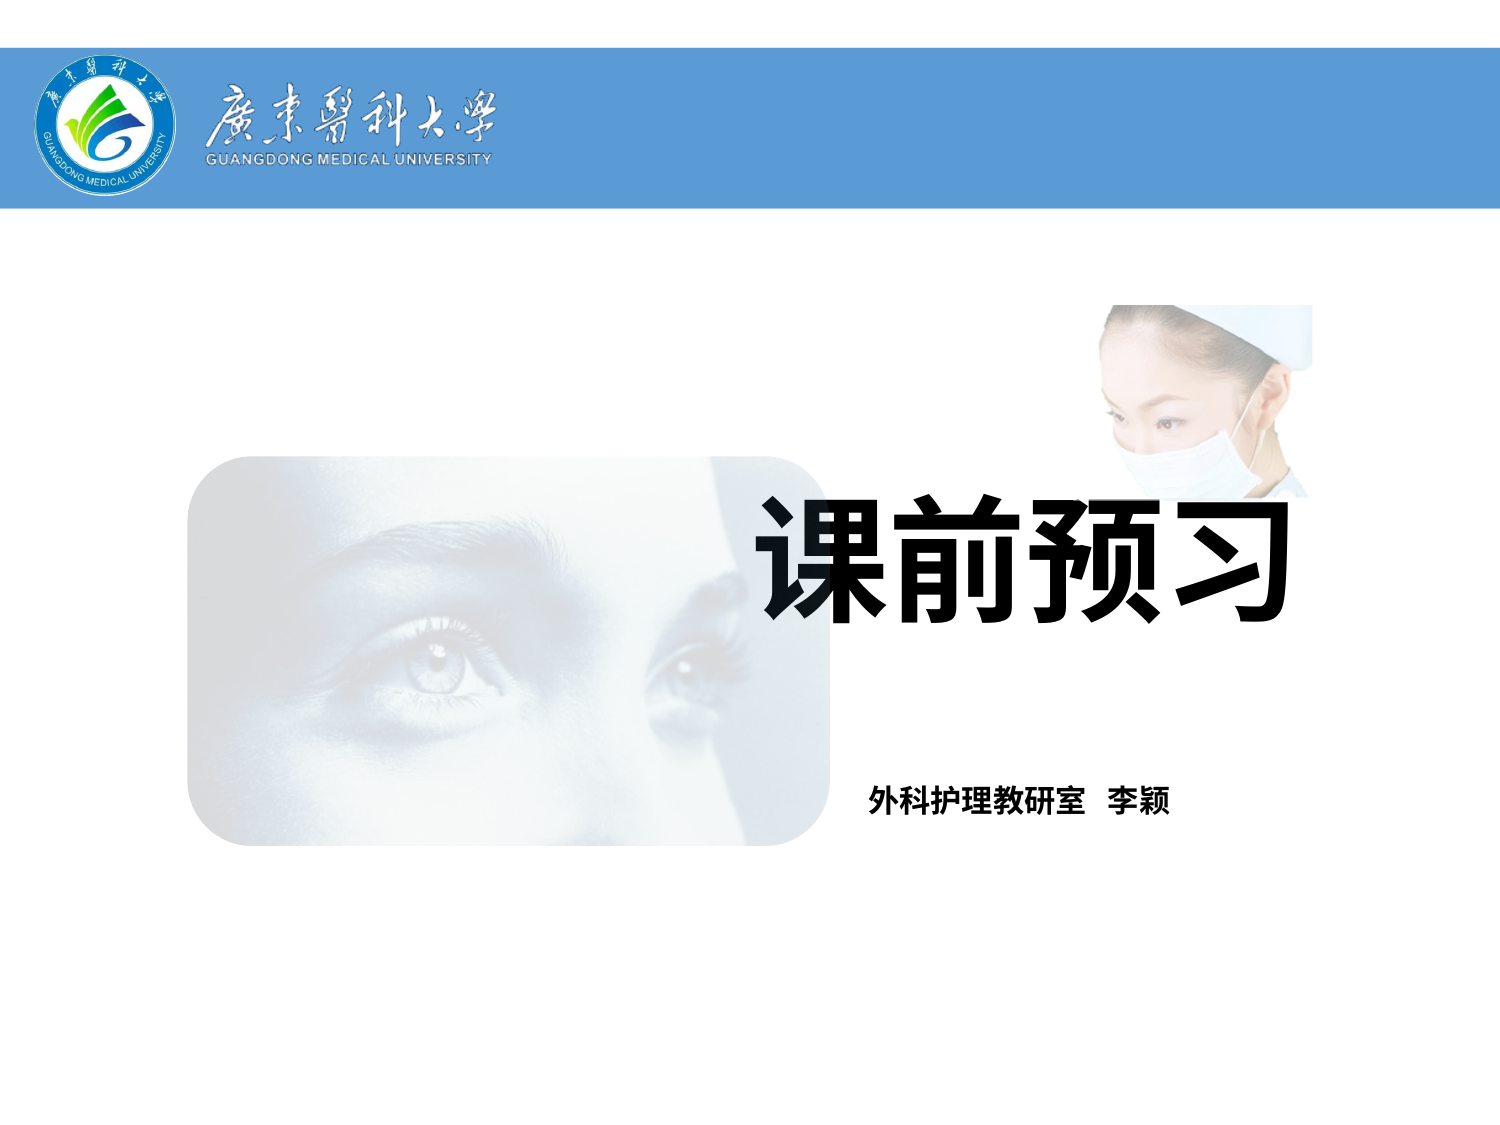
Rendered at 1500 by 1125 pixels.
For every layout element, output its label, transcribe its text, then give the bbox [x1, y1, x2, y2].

picture [34, 53, 176, 196]
picture [200, 45, 509, 196]
text_box [1073, 305, 1313, 501]
text_box 课前预习 [794, 462, 1313, 652]
text_box [187, 456, 830, 847]
text_box 外科护理教研室 李颖 [761, 775, 1278, 869]
